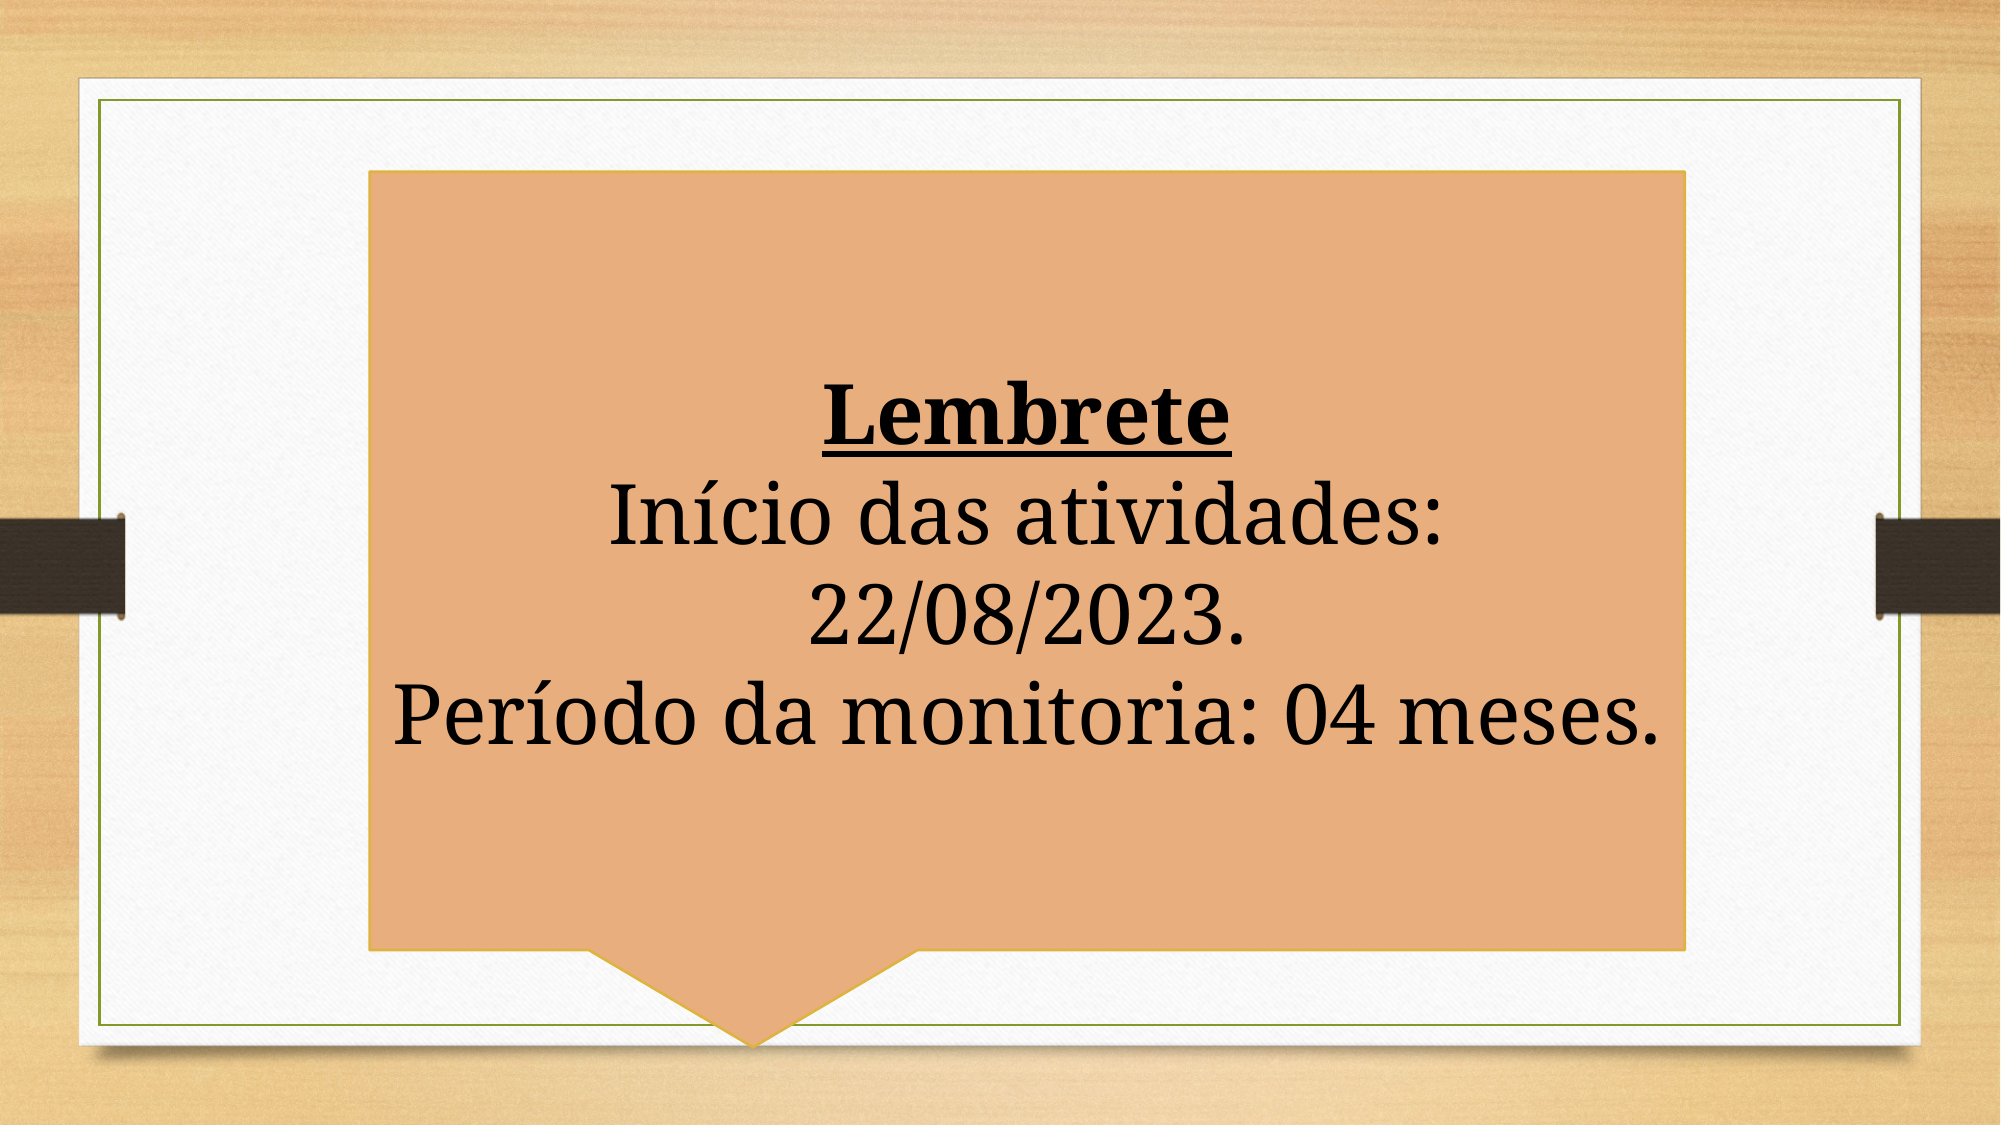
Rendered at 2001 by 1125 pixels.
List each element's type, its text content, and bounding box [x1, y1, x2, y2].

text_box Lembrete Início das atividades: 22/08/2023. Período da monitoria: 04 meses. [368, 170, 1687, 1049]
picture [0, 0, 2001, 1125]
